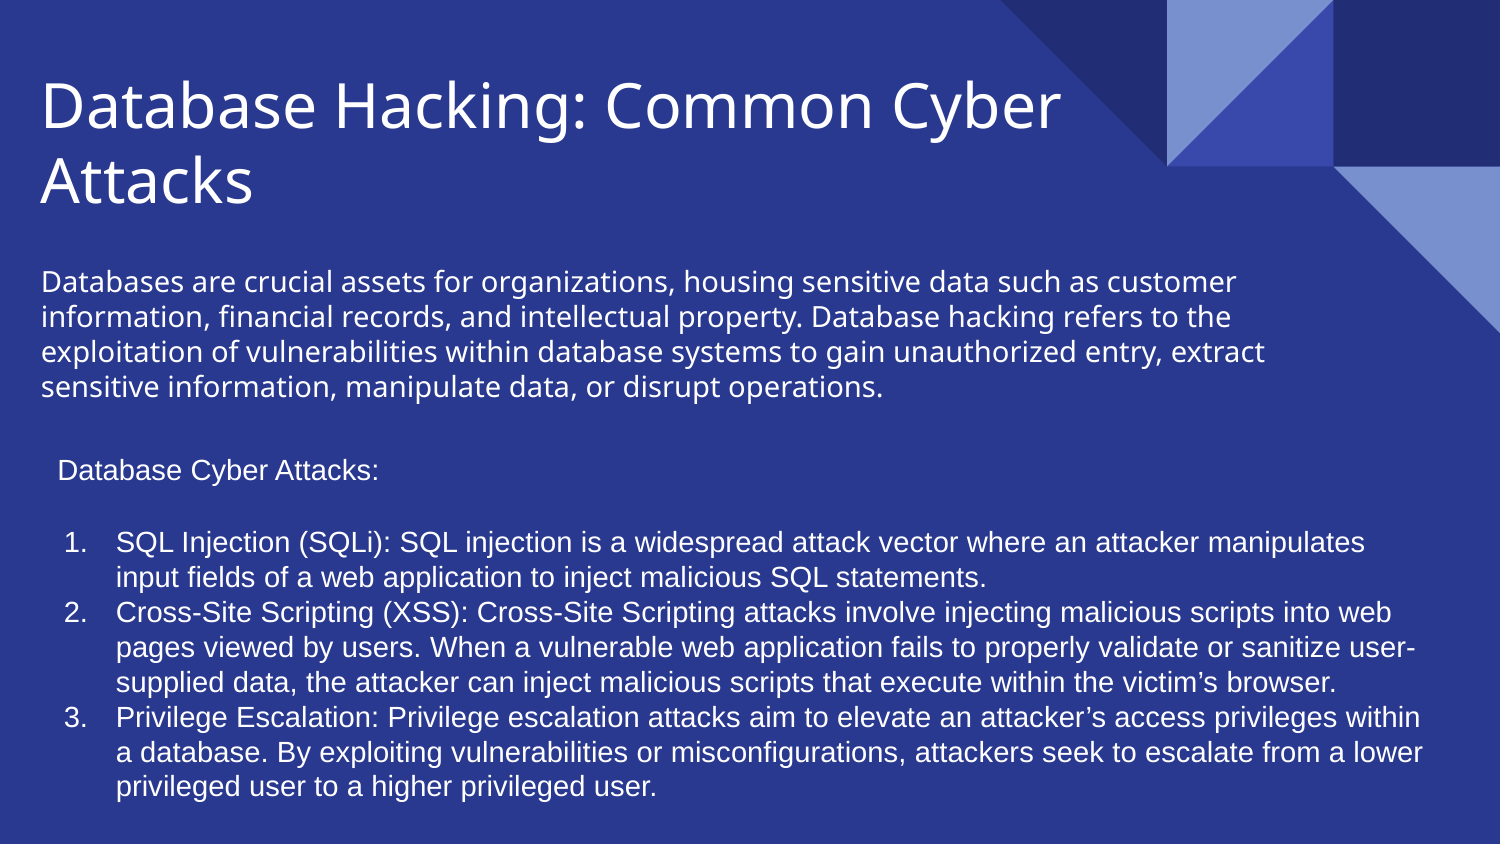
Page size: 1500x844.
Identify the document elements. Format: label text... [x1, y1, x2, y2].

subtitle Databases are crucial assets for organizations, housing sensitive data such as customer information, financial records, and intellectual property. Database hacking refers to the exploitation of vulnerabilities within database systems to gain unauthorized entry, extract sensitive information, manipulate data, or disrupt operations. [25, 248, 1375, 430]
text_box Database Cyber Attacks: [42, 436, 1146, 502]
title Database Hacking: Common Cyber Attacks [25, 24, 1152, 231]
text_box SQL Injection (SQLi): SQL injection is a widespread attack vector where an attacker manipulates input fields of a web application to inject malicious SQL statements. Cross-Site Scripting (XSS): Cross-Site Scripting attacks involve injecting malicious scripts into web pages viewed by users. When a vulnerable web application fails to properly validate or sanitize user-supplied data, the attacker can inject malicious scripts that execute within the victim’s browser. Privilege Escalation: Privilege escalation attacks aim to elevate an attacker’s access privileges within a database. By exploiting vulnerabilities or misconfigurations, attackers seek to escalate from a lower privileged user to a higher privileged user. [25, 508, 1448, 818]
